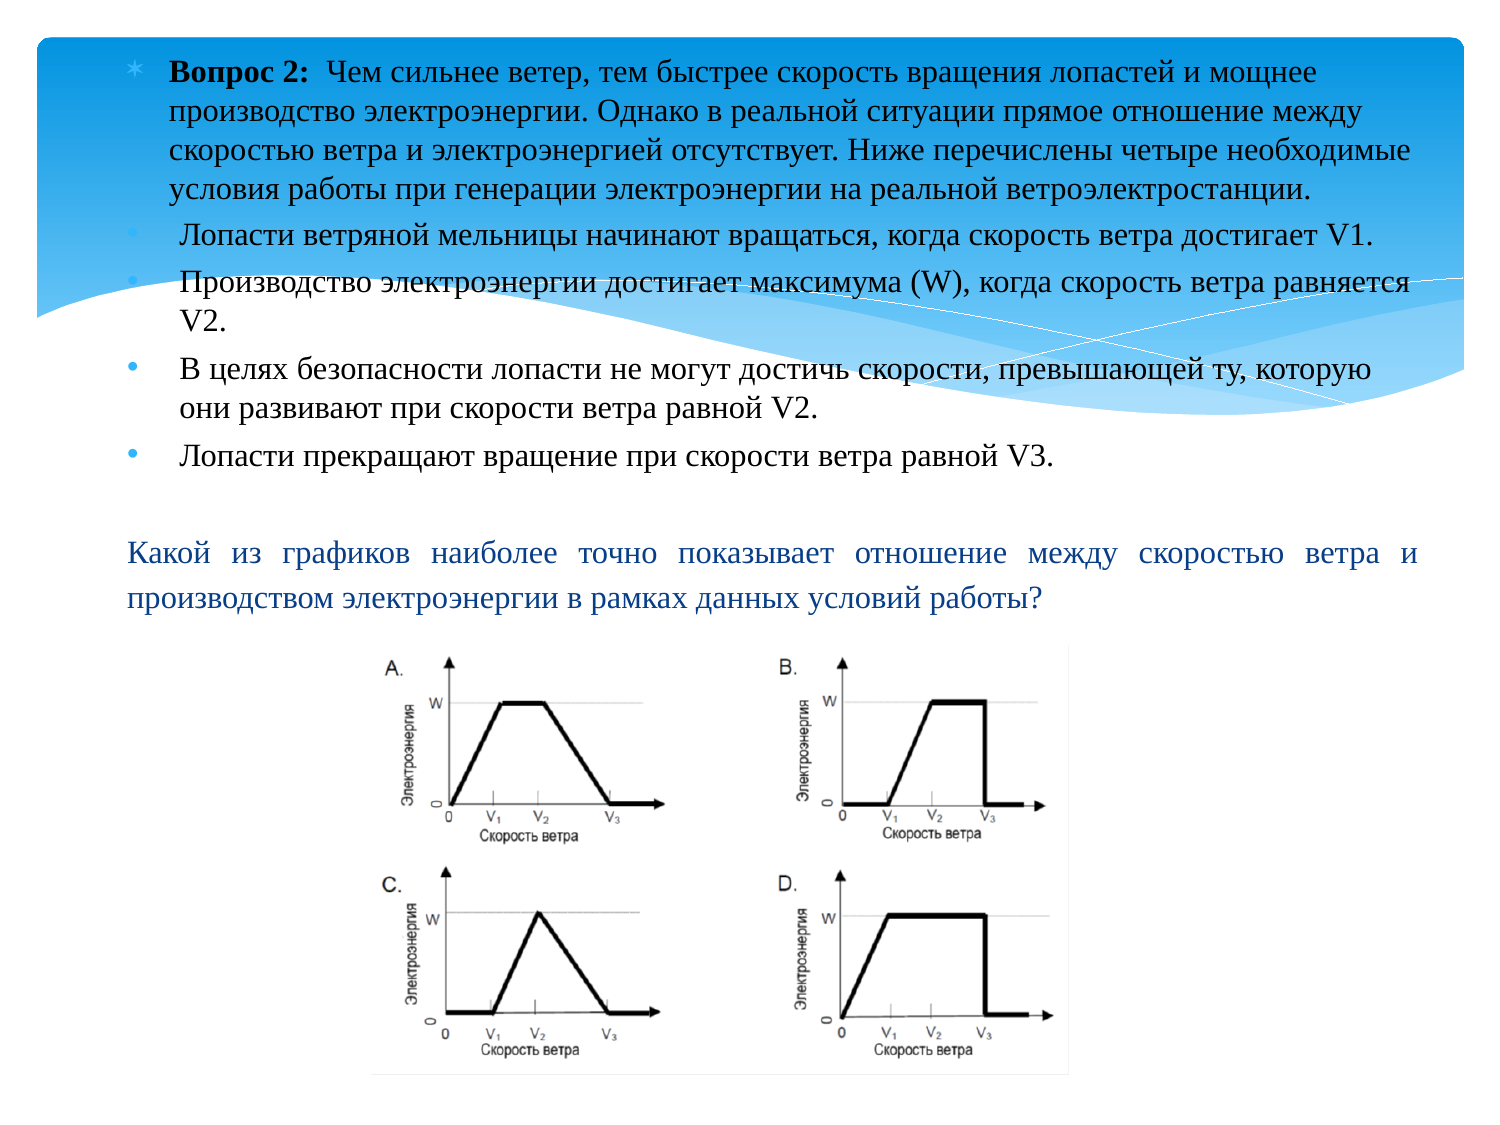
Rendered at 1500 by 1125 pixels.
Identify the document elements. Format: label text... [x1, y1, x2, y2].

picture [371, 644, 1070, 1075]
list Вопрос 2: Чем сильнее ветер, тем быстрее скорость вращения лопастей и мощнее производство электроэнергии. Однако в реальной ситуации прямое отношение между скоростью ветра и электроэнергией отсутствует. Ниже перечислены четыре необходимые условия работы при генерации электроэнергии на реальной ветроэлектростанции. Лопасти ветряной мельницы начинают вращаться, когда скорость ветра достигает V1. Производство электроэнергии достигает максимума (W), когда скорость ветра равняется V2. В целях безопасности лопасти не могут достичь скорости, превышающей ту, которую они развивают при скорости ветра равной V2. Лопасти прекращают вращение при скорости ветра равной V3. Какой из графиков наиболее точно показывает отношение между скоростью ветра и производством электроэнергии в рамках данных условий работы? [112, 42, 1436, 669]
